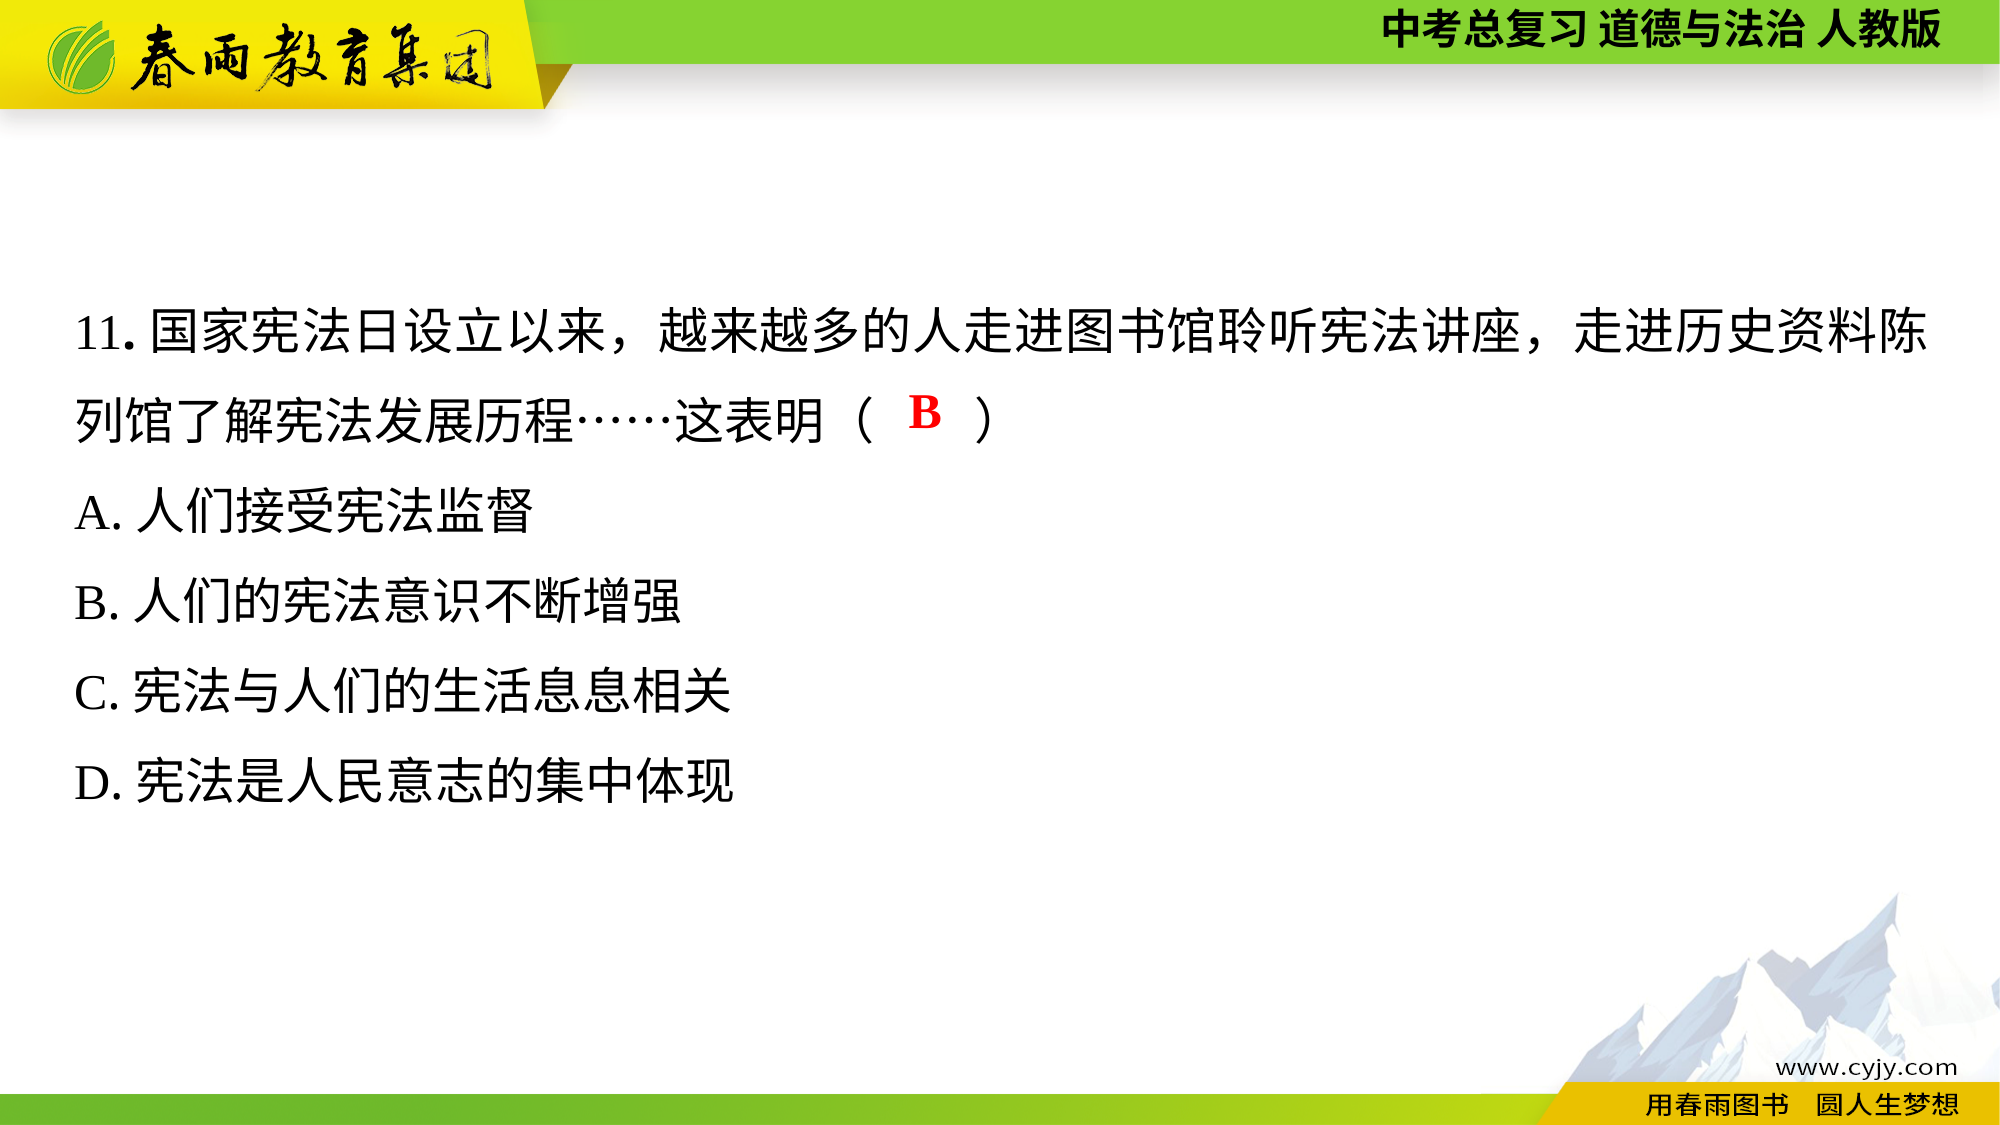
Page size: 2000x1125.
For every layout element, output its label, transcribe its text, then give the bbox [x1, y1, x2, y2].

picture [0, 0, 2000, 1125]
list 11.国家宪法日设立以来，越来越多的人走进图书馆聆听宪法讲座，走进历史资料陈列馆了解宪法发展历程……这表明（ ） A.人们接受宪法监督 B.人们的宪法意识不断增强 C.宪法与人们的生活息息相关 D.宪法是人民意志的集中体现 [59, 261, 1944, 811]
text_box B [894, 370, 957, 446]
